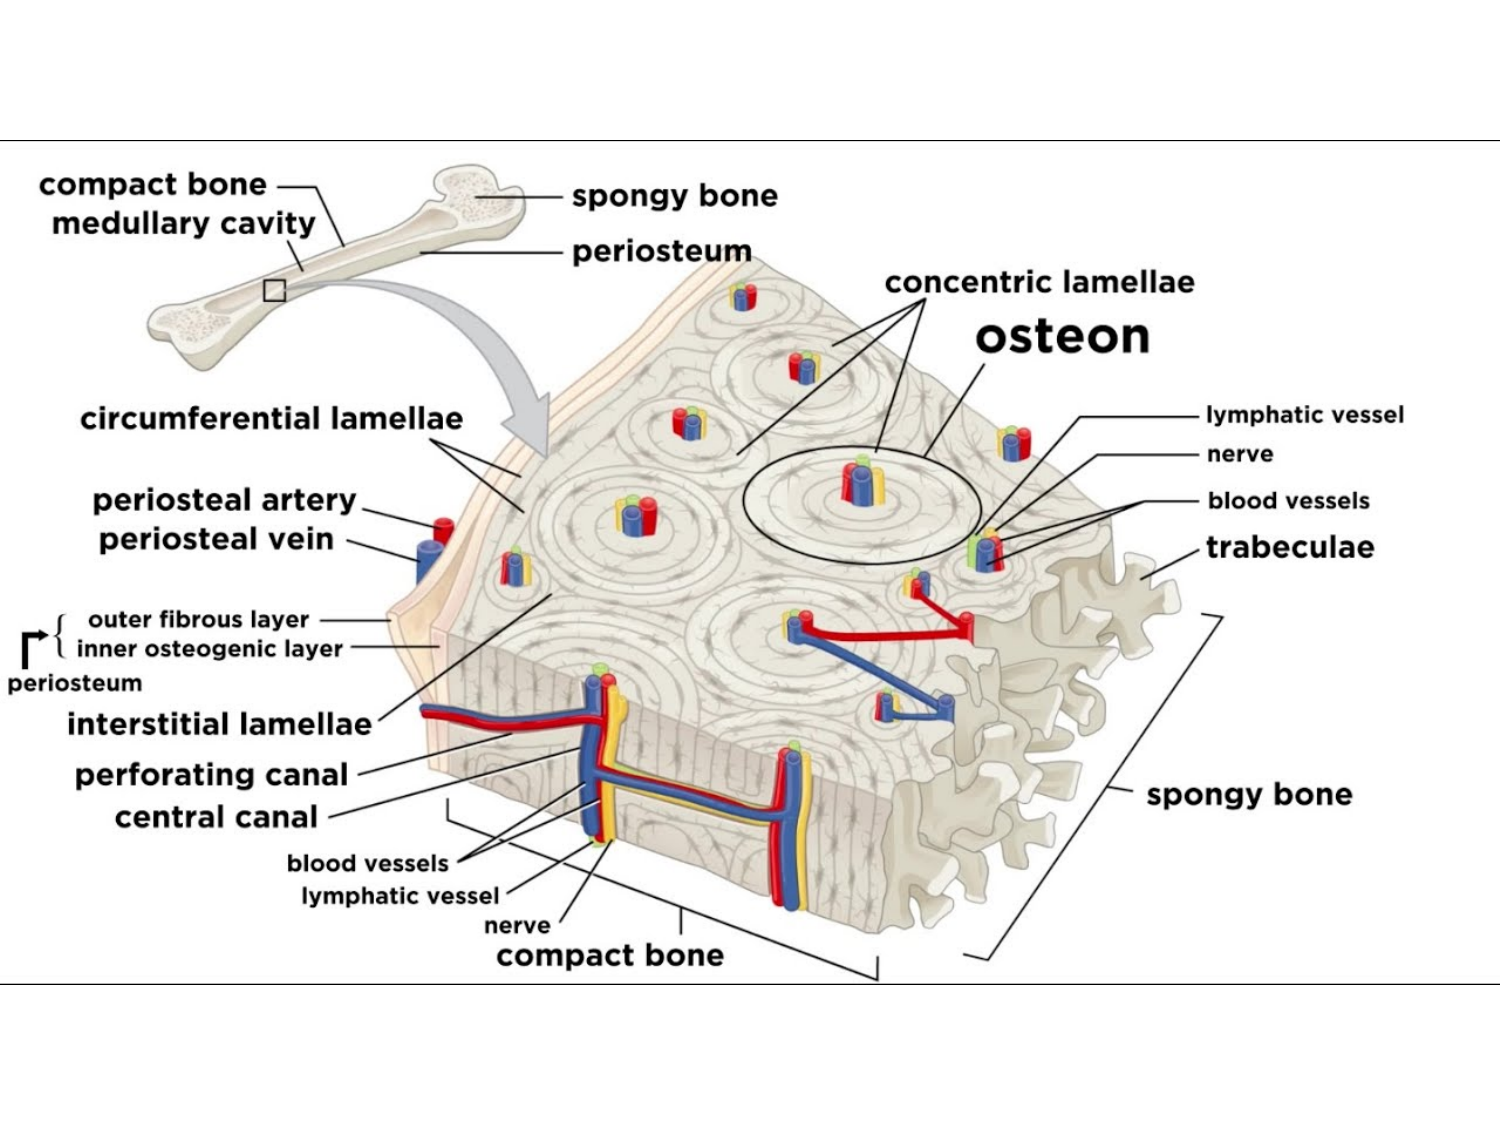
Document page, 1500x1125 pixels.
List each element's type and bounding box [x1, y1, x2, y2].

picture [0, 140, 1500, 985]
